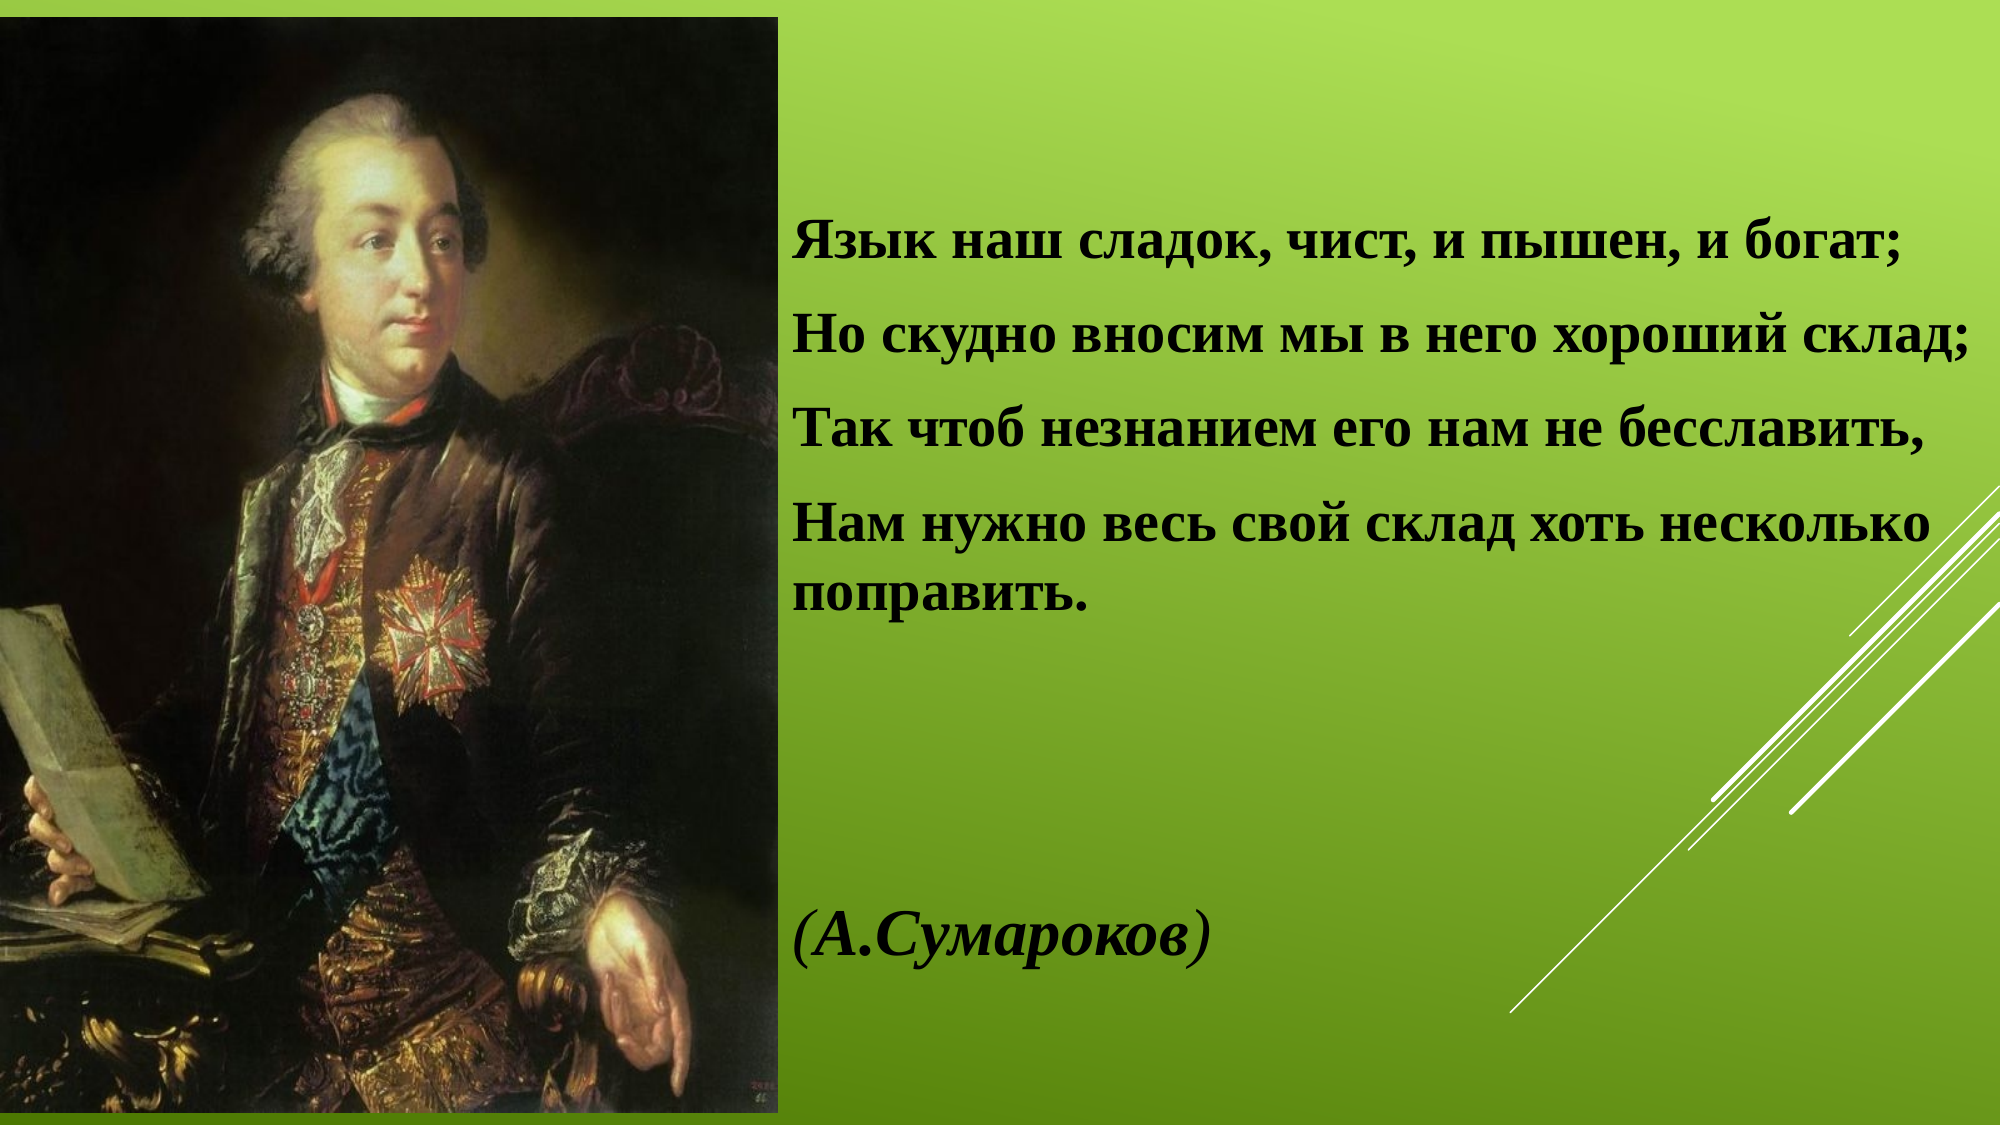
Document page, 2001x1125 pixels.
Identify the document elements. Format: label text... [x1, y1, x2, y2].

picture [0, 17, 778, 1114]
list Язык наш сладок, чист, и пышен, и богат; Но скудно вносим мы в него хороший склад; Так чтоб незнанием его нам не бесславить, Нам нужно весь свой склад хоть несколько поправить. (А.Сумароков) [778, 126, 2000, 1114]
